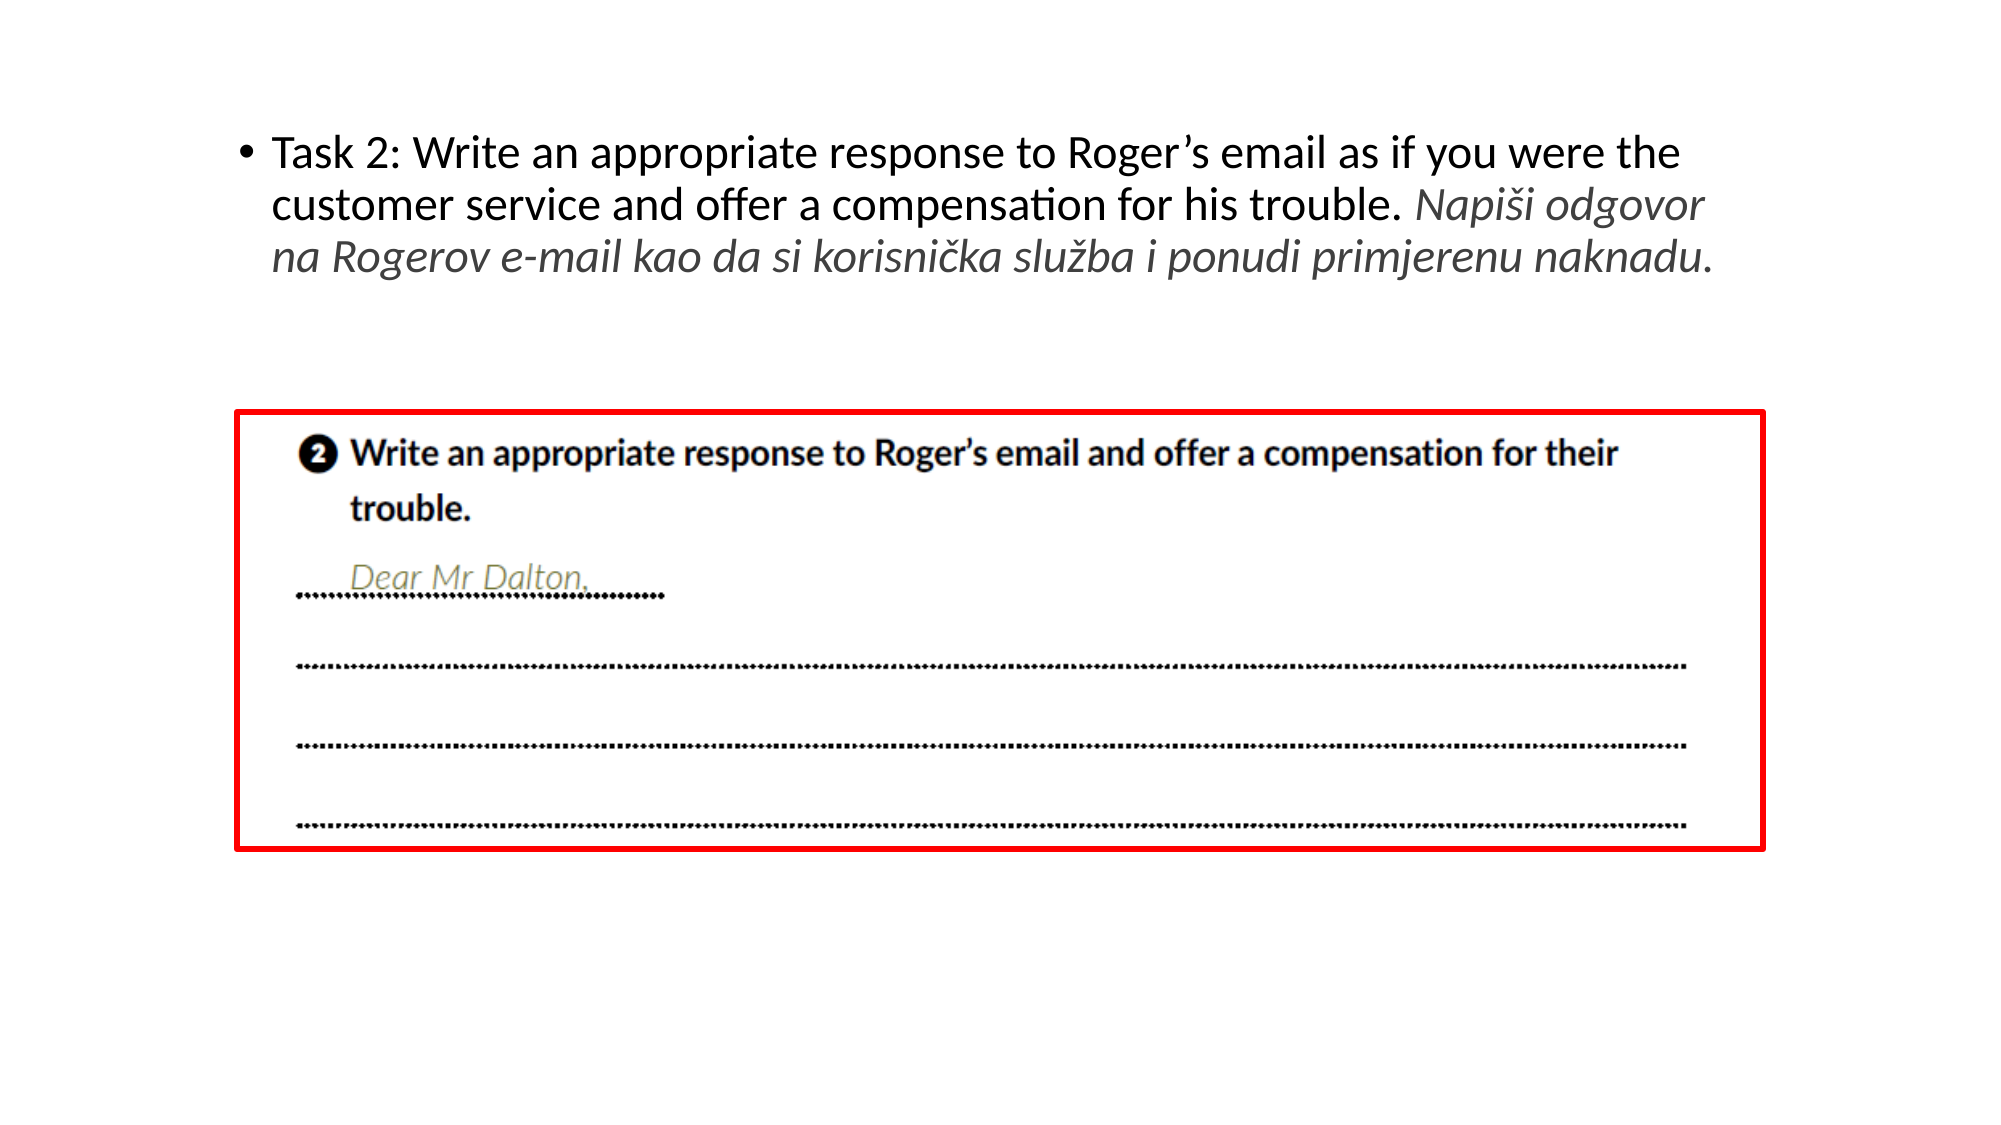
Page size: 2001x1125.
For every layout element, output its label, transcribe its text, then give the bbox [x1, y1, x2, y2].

list Task 2: Write an appropriate response to Roger’s email as if you were the customer service and offer a compensation for his trouble. Napiši odgovor na Rogerov e-mail kao da si korisnička služba i ponudi primjerenu naknadu. [223, 120, 1744, 327]
picture [240, 414, 1760, 847]
